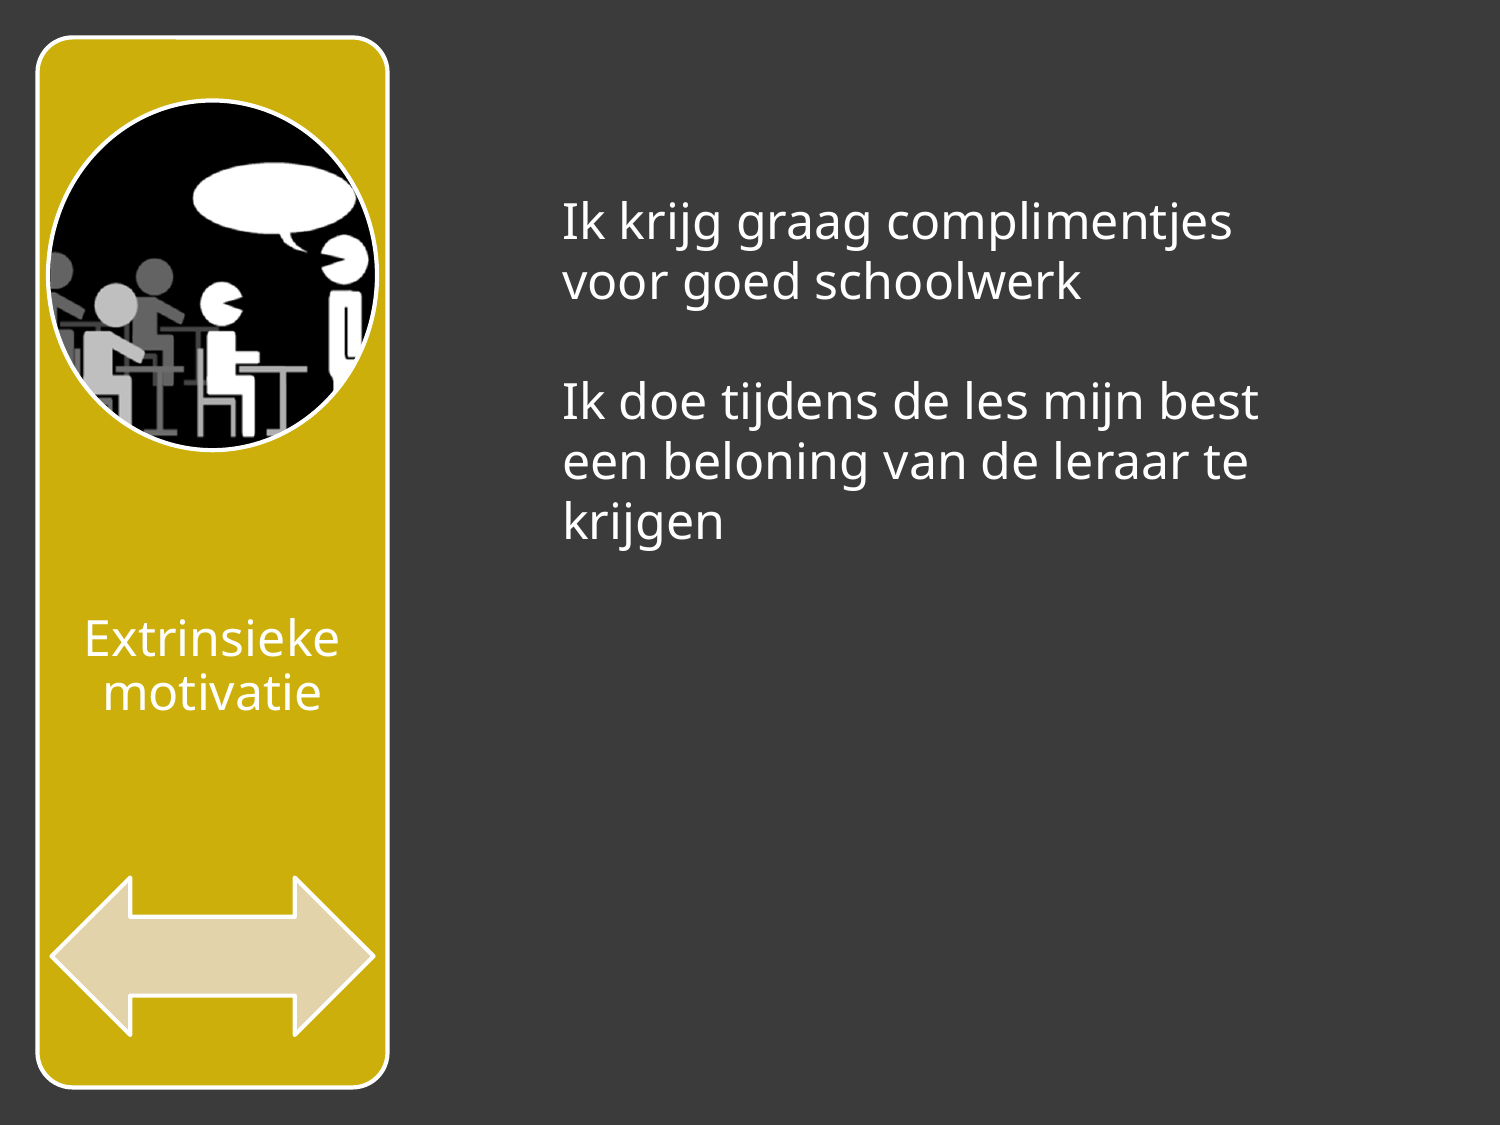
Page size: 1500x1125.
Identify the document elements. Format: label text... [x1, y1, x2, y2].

text_box Ik krijg graag complimentjes voor goed schoolwerk Ik doe tijdens de les mijn best een beloning van de leraar te krijgen [547, 182, 1348, 558]
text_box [37, 37, 388, 1088]
